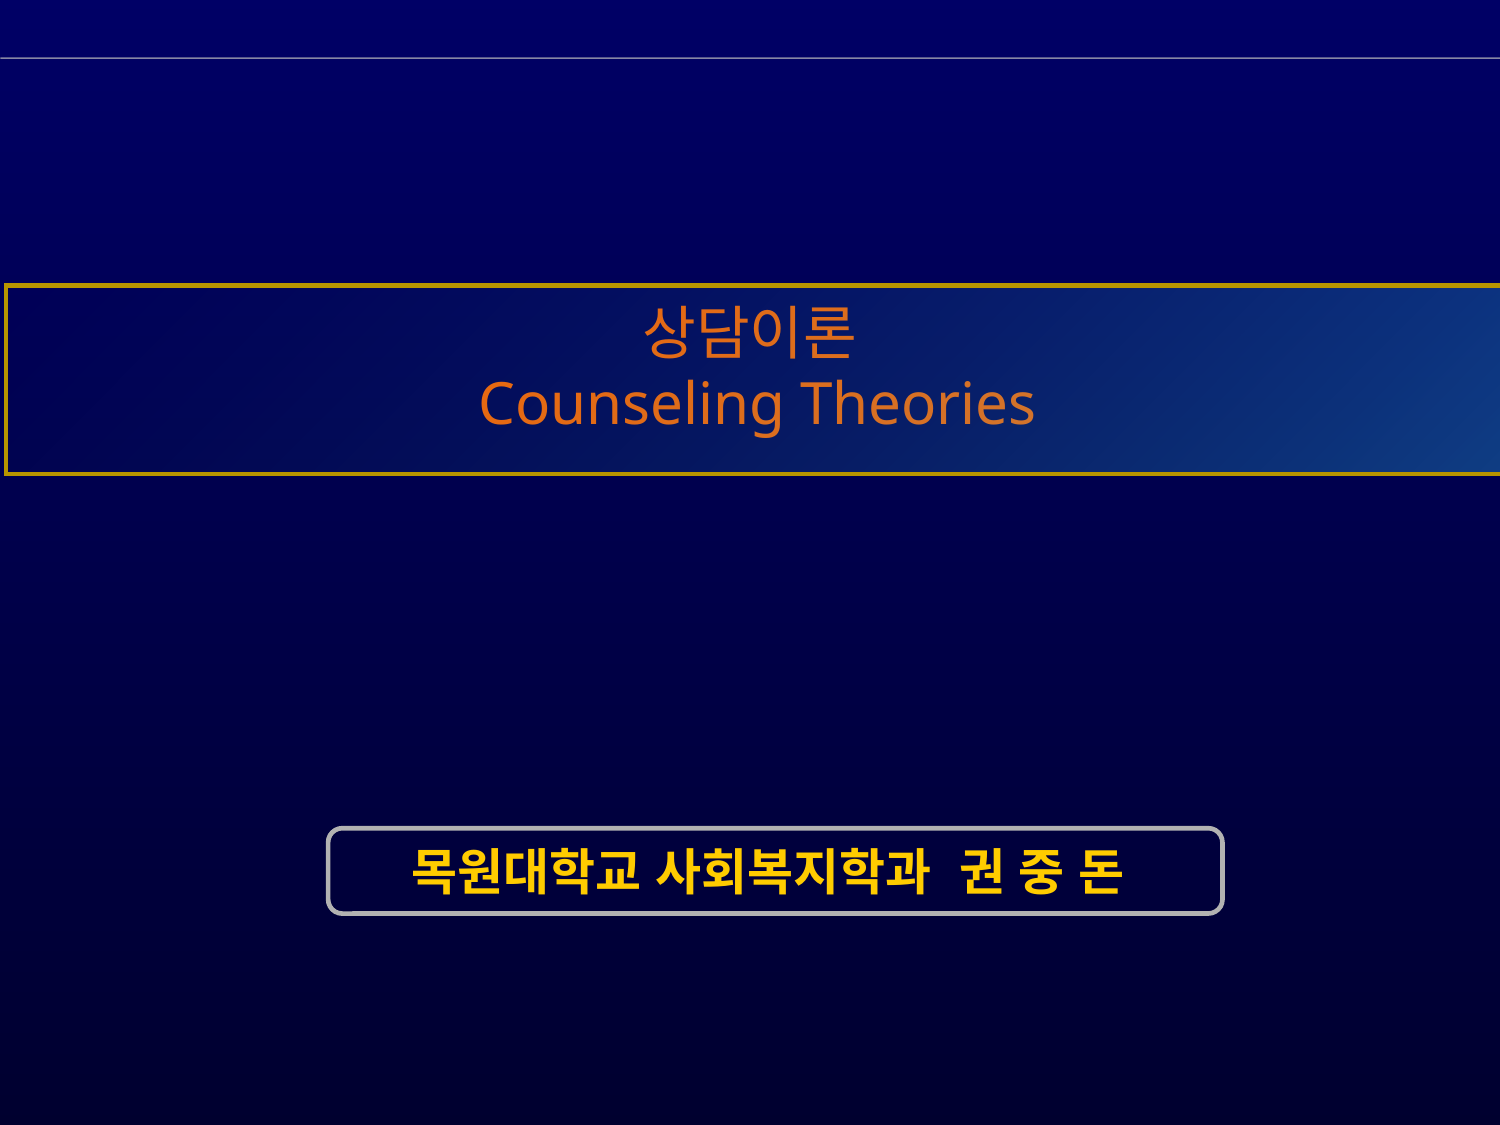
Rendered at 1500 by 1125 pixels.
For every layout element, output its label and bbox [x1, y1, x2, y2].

text_box [0, 57, 1500, 914]
